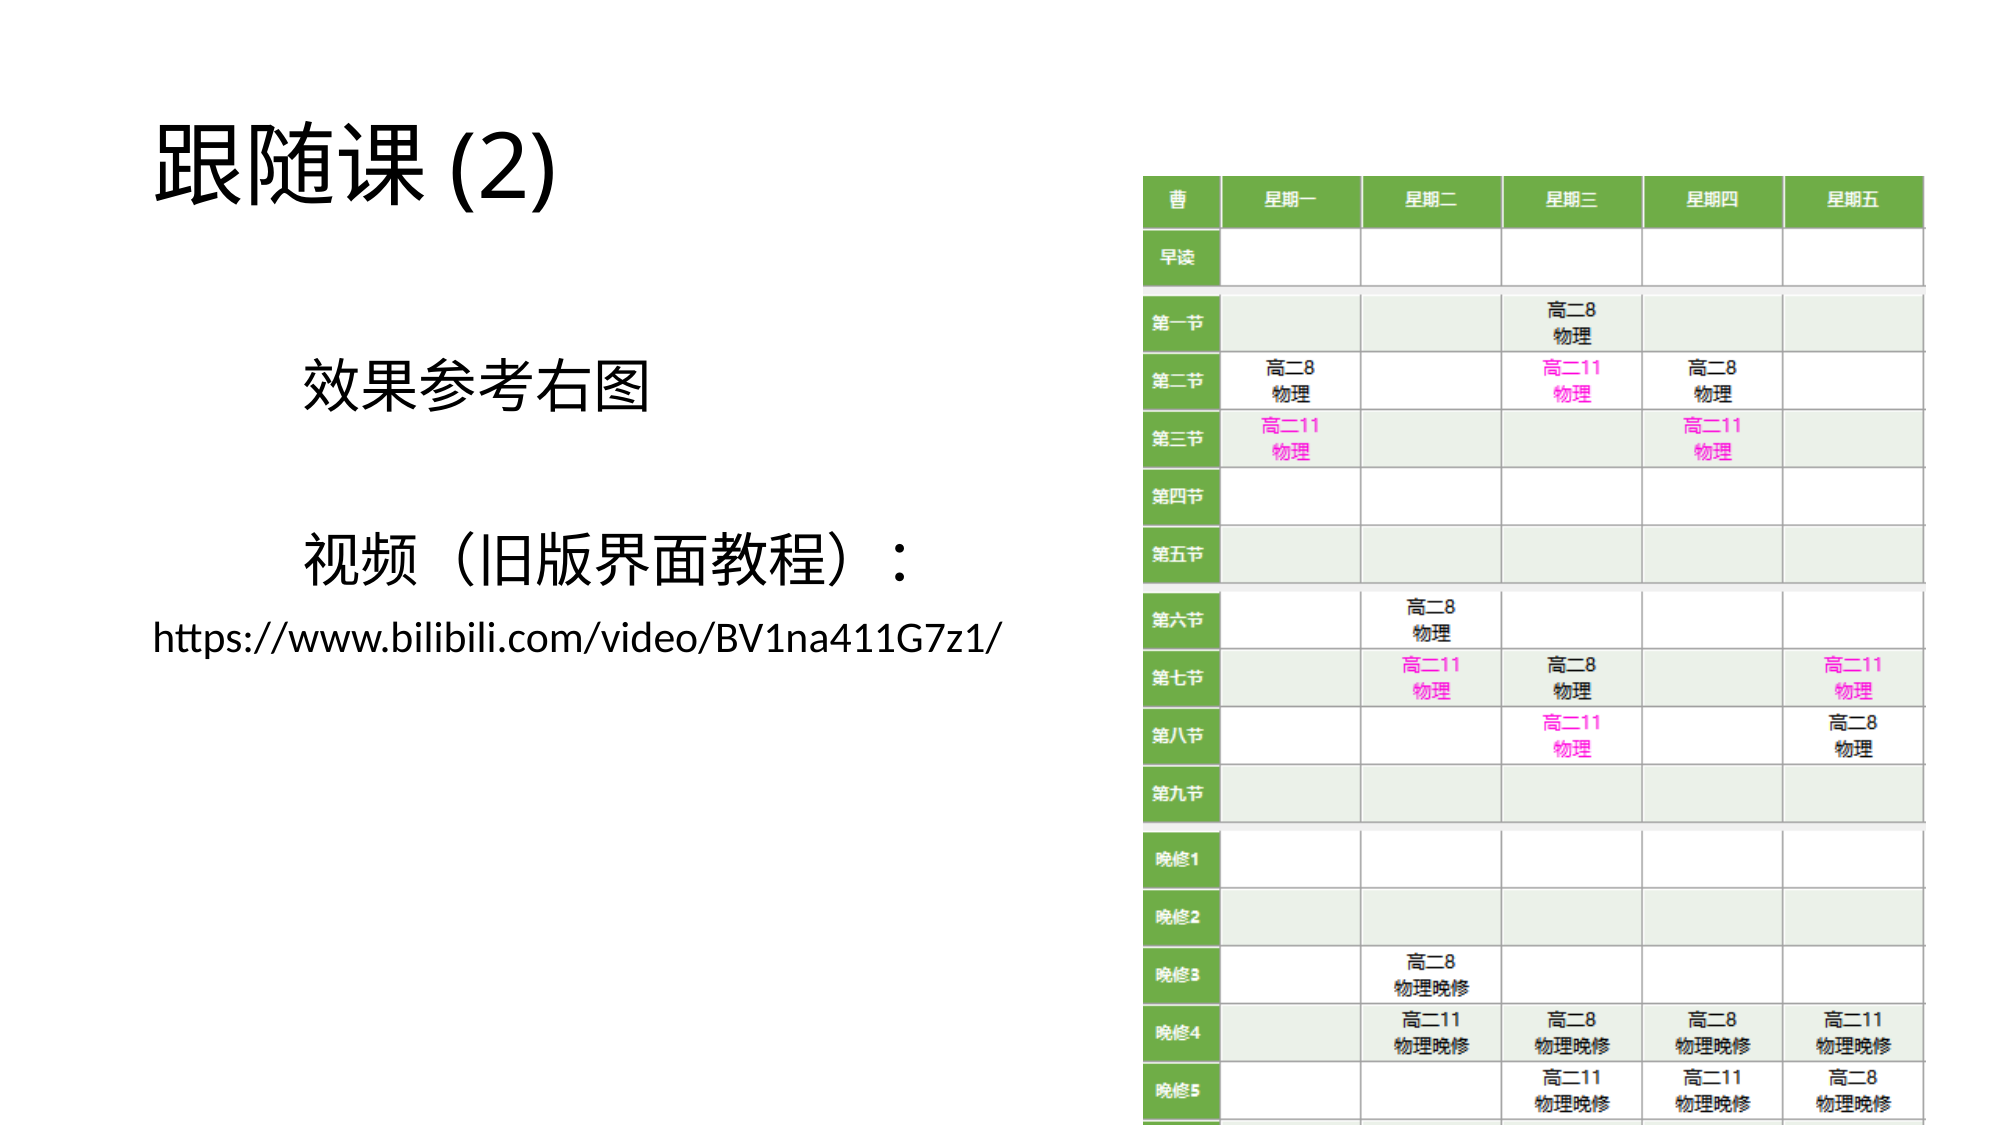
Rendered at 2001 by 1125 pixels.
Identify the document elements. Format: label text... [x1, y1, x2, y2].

text_box 效果参考右图 [137, 349, 1142, 449]
title 跟随课(2) [137, 59, 1863, 278]
text_box 视频（旧版界面教程）： https://www.bilibili.com/video/BV1na411G7z1/ [137, 523, 1142, 728]
picture [1142, 176, 1926, 1125]
